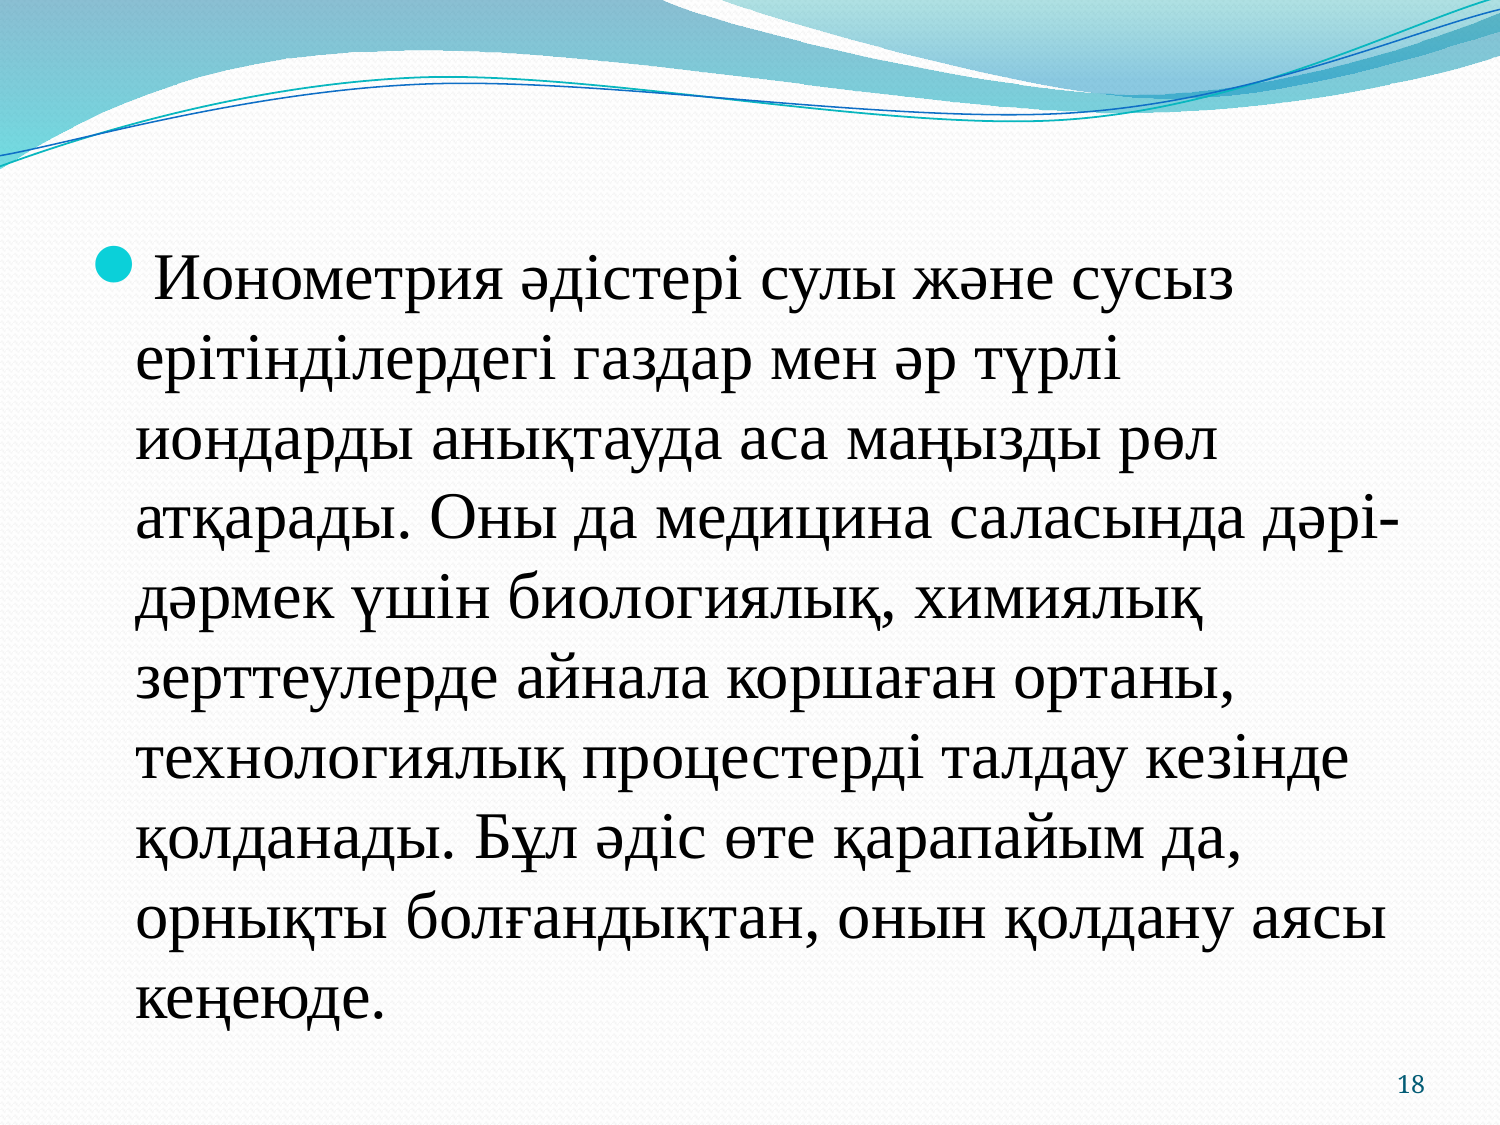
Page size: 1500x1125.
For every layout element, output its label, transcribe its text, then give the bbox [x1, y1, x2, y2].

list Ионометрия әдістері сулы және сусыз ерітінділердегі газдар мен әр түрлі иондарды анықтауда аса маңызды рөл атқарады. Оны да медицина саласында дәрі-дәрмек үшін биологиялық, химиялық зерттеулерде айнала коршаған ортаны, технологиялық процестерді талдау кезінде қолданады. Бұл әдіс өте қарапайым да, орнықты болғандықтан, онын қолдану аясы кеңеюде. [74, 224, 1426, 1038]
slide_number 18 [1299, 1042, 1425, 1103]
